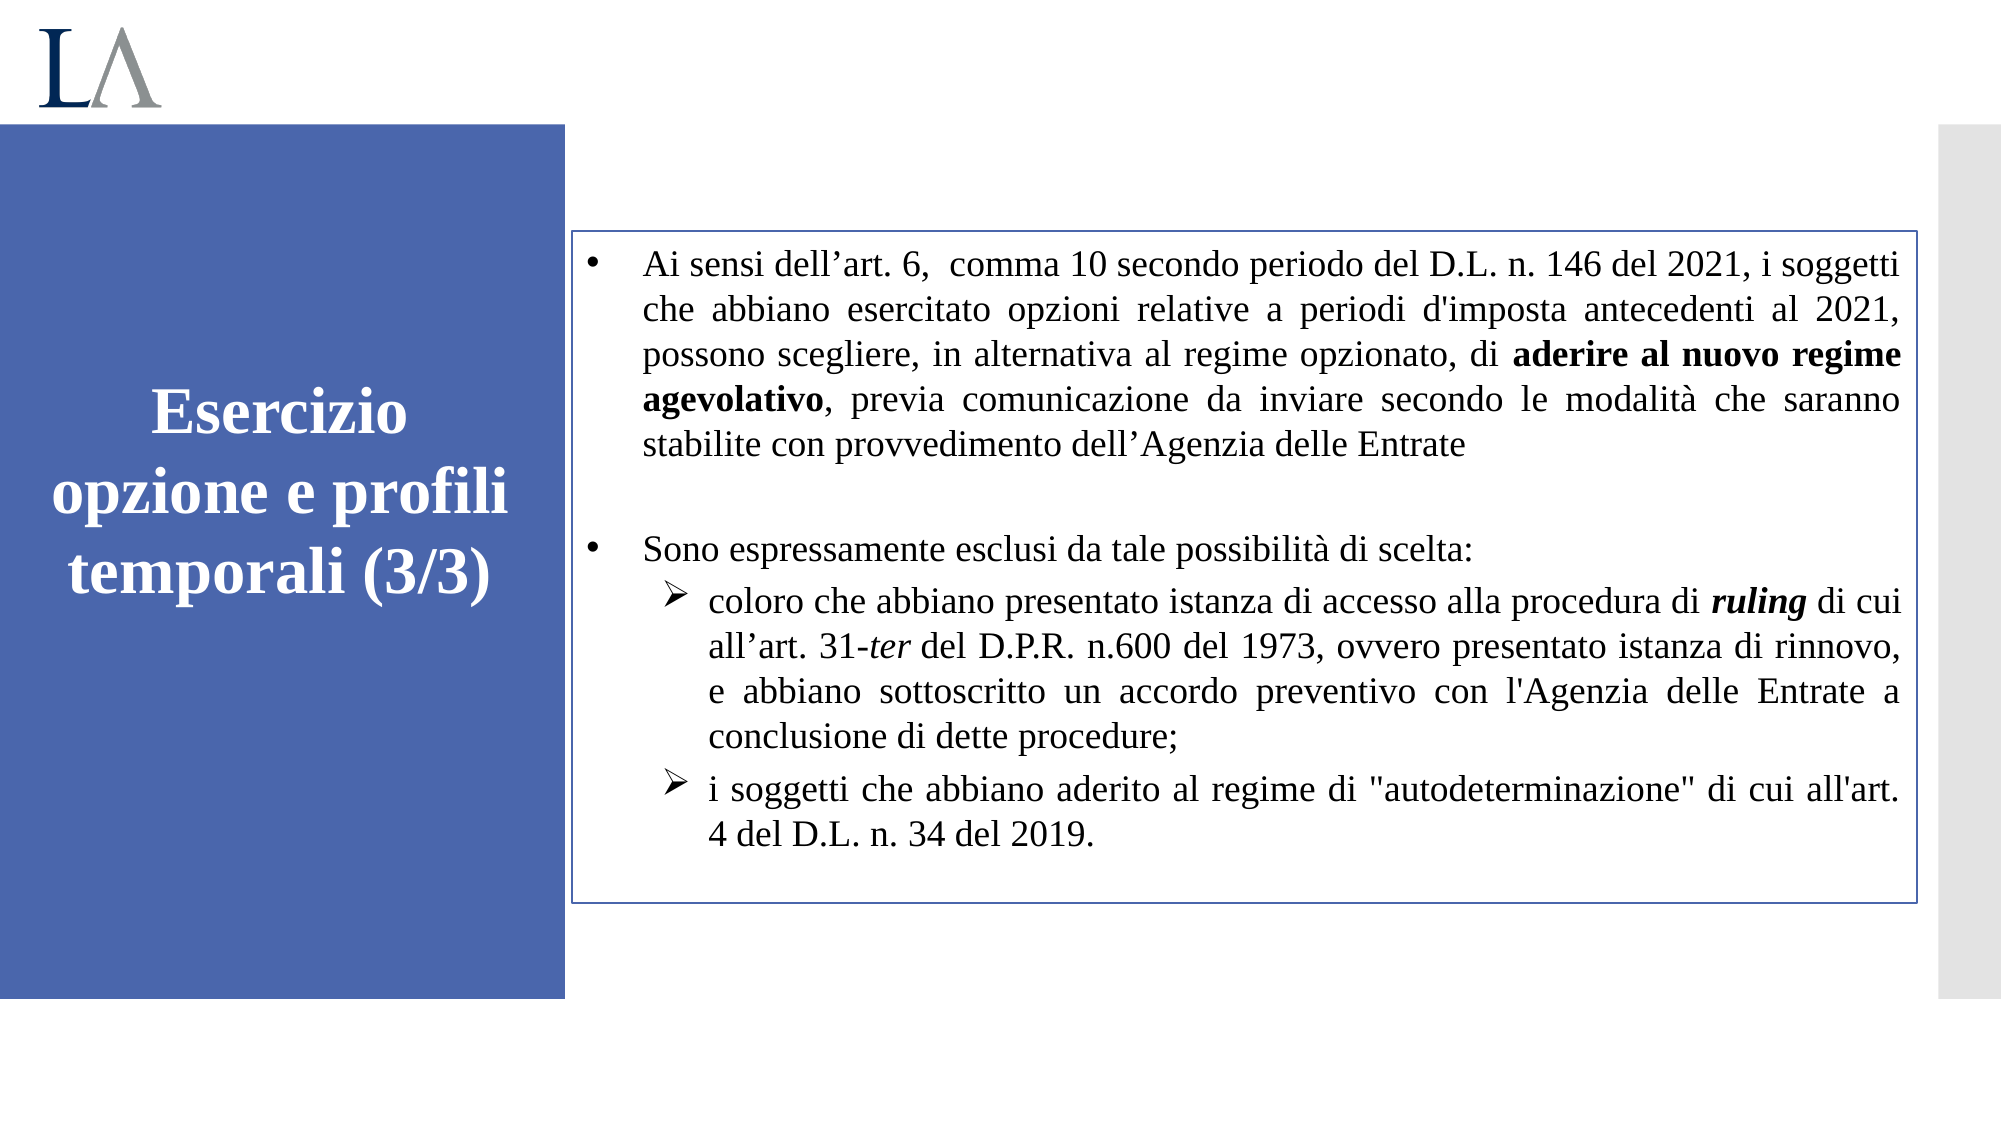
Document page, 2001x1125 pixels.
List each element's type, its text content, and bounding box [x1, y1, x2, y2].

text_box Ai sensi dell’art. 6, comma 10 secondo periodo del D.L. n. 146 del 2021, i soggetti che abbiano esercitato opzioni relative a periodi d'imposta antecedenti al 2021, possono scegliere, in alternativa al regime opzionato, di aderire al nuovo regime agevolativo, previa comunicazione da inviare secondo le modalità che saranno stabilite con provvedimento dell’Agenzia delle Entrate Sono espressamente esclusi da tale possibilità di scelta: coloro che abbiano presentato istanza di accesso alla procedura di ruling di cui all’art. 31-ter del D.P.R. n.600 del 1973, ovvero presentato istanza di rinnovo, e abbiano sottoscritto un accordo preventivo con l'Agenzia delle Entrate a conclusione di dette procedure; i soggetti che abbiano aderito al regime di "autodeterminazione" di cui all'art. 4 del D.L. n. 34 del 2019. [571, 230, 1918, 904]
picture [0, 15, 280, 115]
text_box Esercizio opzione e profili temporali (3/3) [21, 359, 540, 615]
